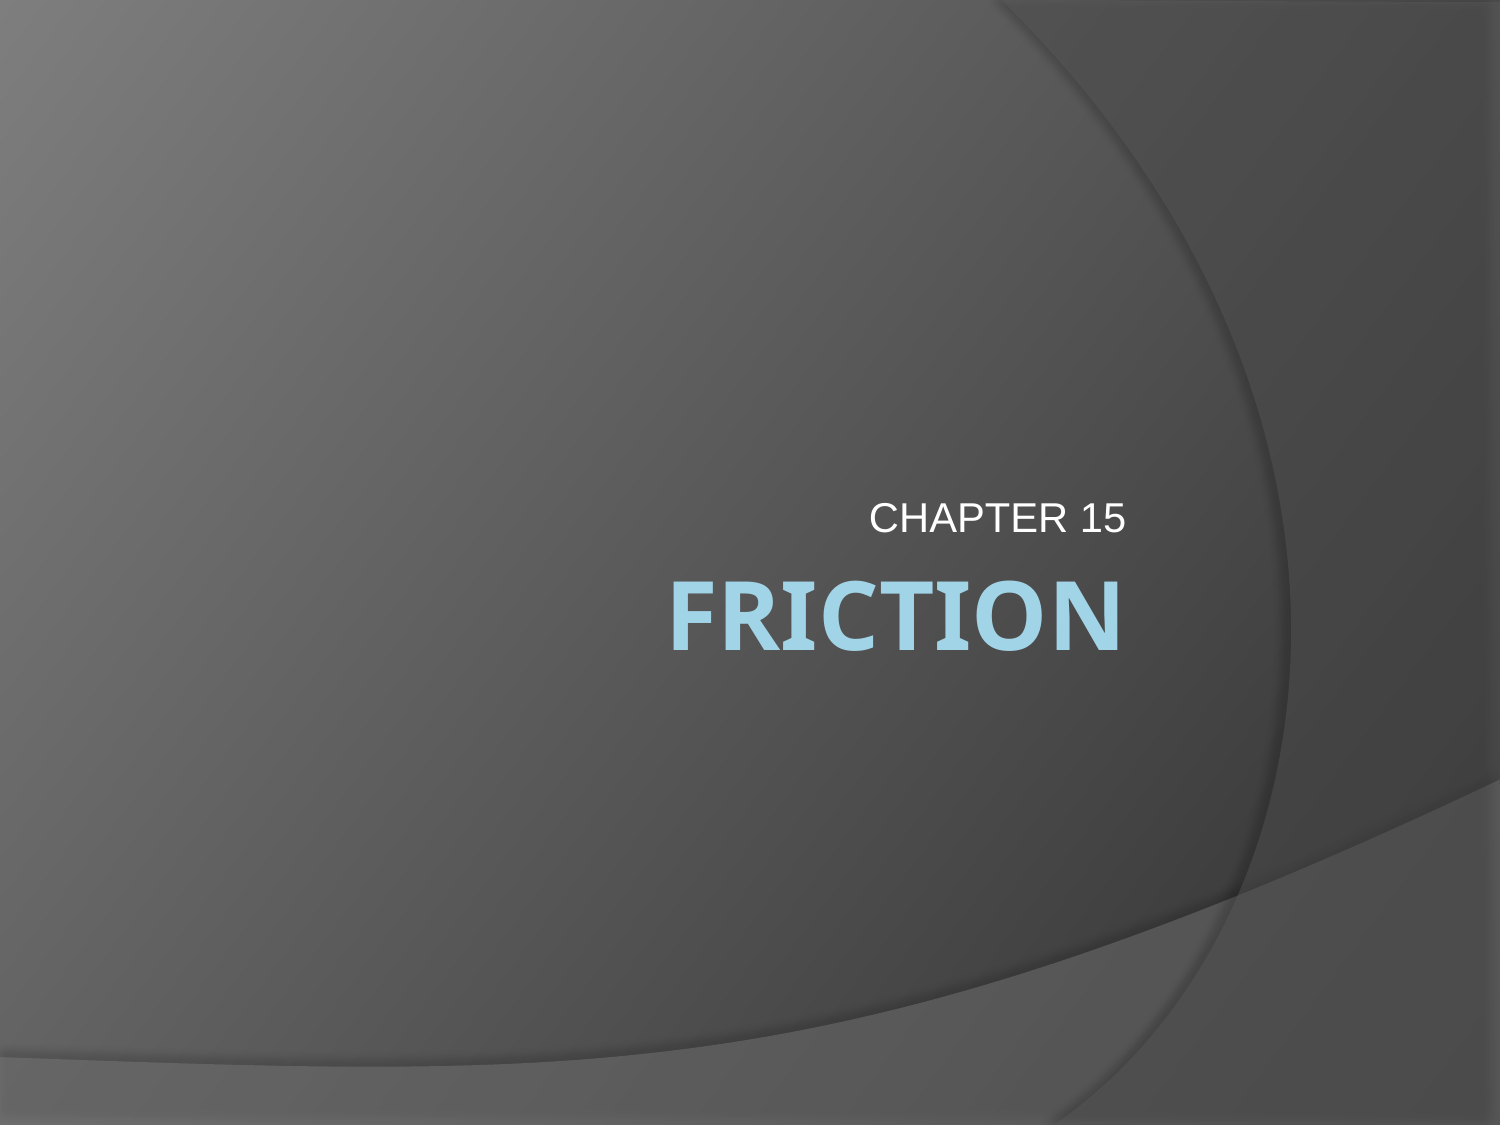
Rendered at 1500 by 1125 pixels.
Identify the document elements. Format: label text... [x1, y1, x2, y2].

title FRICTION [70, 547, 1134, 925]
subtitle CHAPTER 15 [71, 253, 1134, 541]
